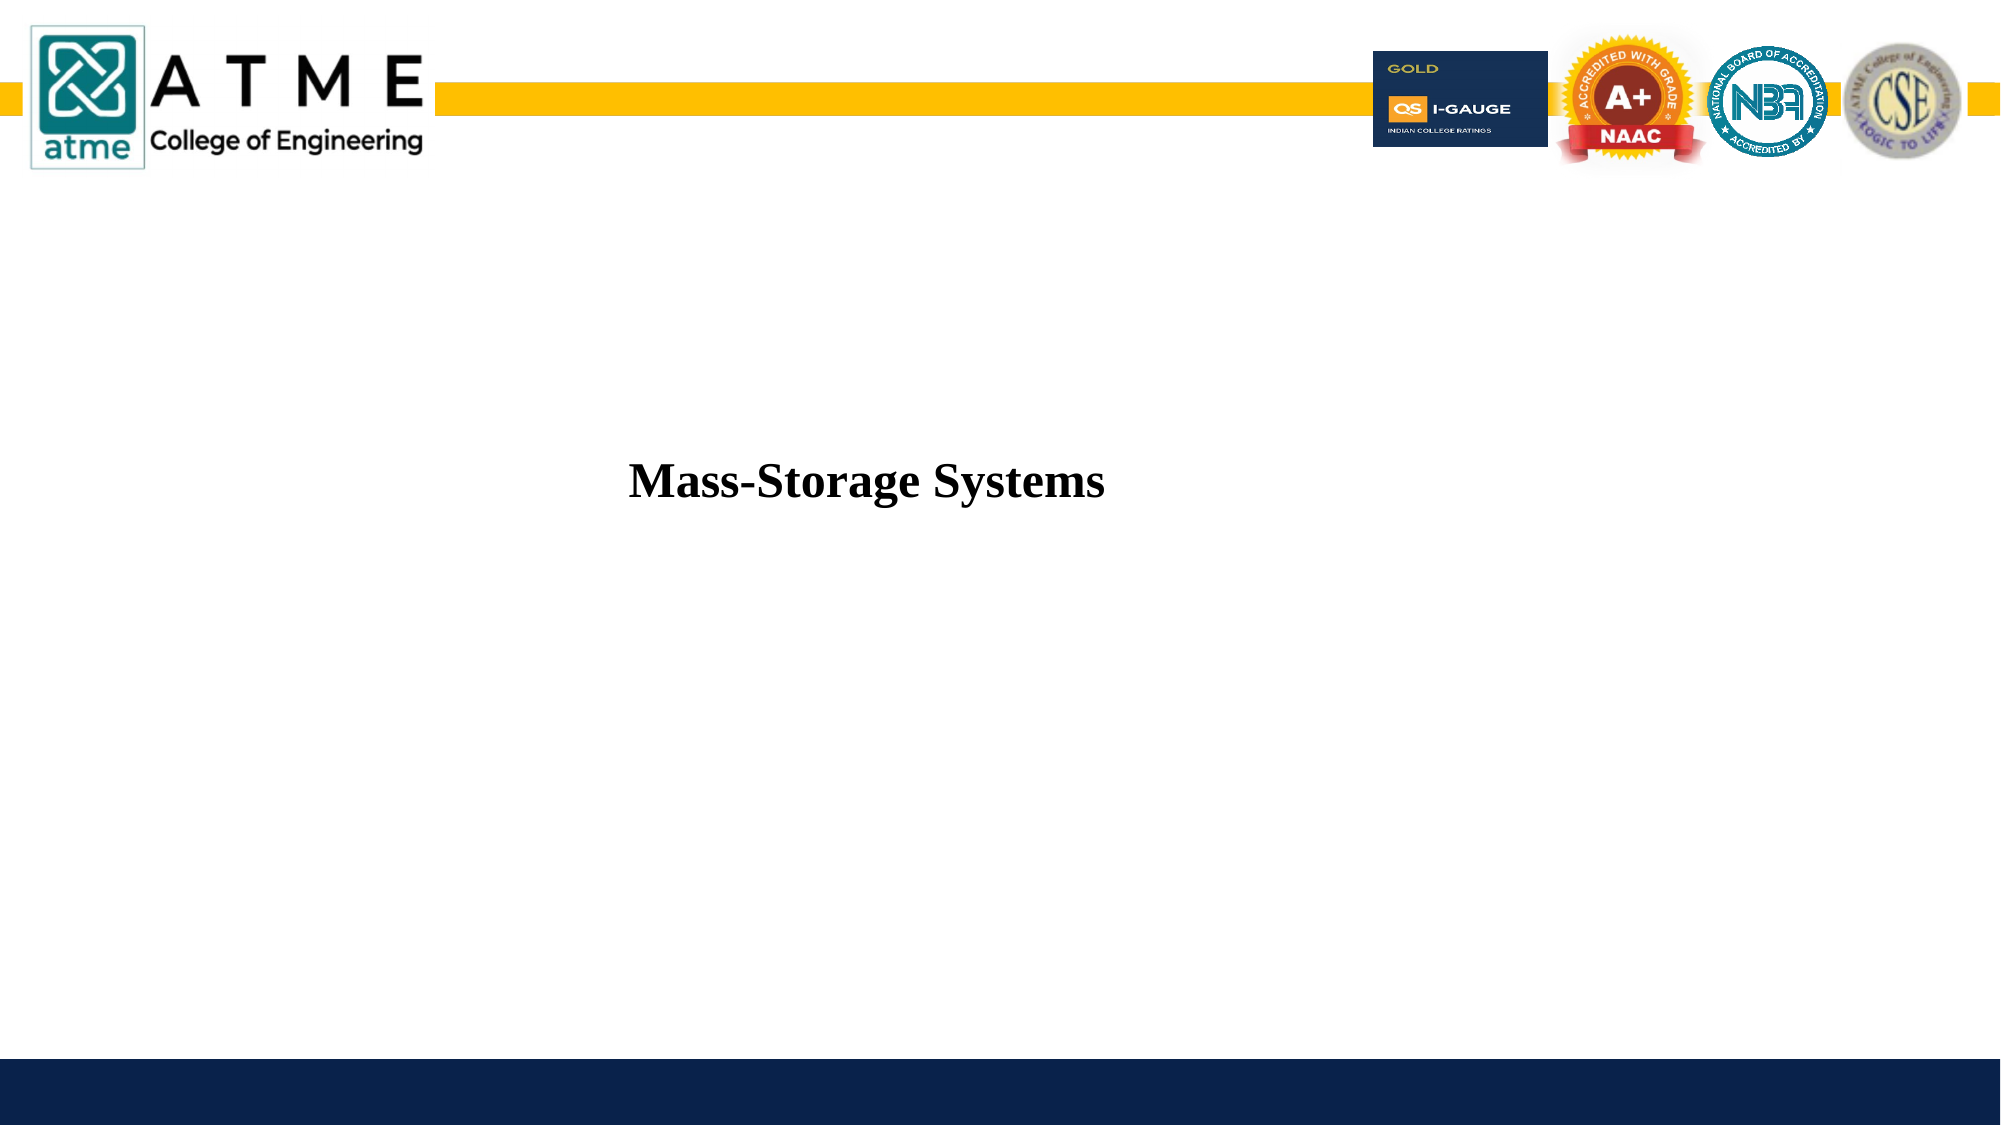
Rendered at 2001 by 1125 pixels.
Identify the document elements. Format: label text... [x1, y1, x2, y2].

picture [1373, 20, 1828, 180]
picture [22, 15, 435, 178]
title Mass-Storage Systems [601, 440, 1877, 790]
picture [0, 1059, 2001, 1125]
picture [1840, 26, 1968, 176]
